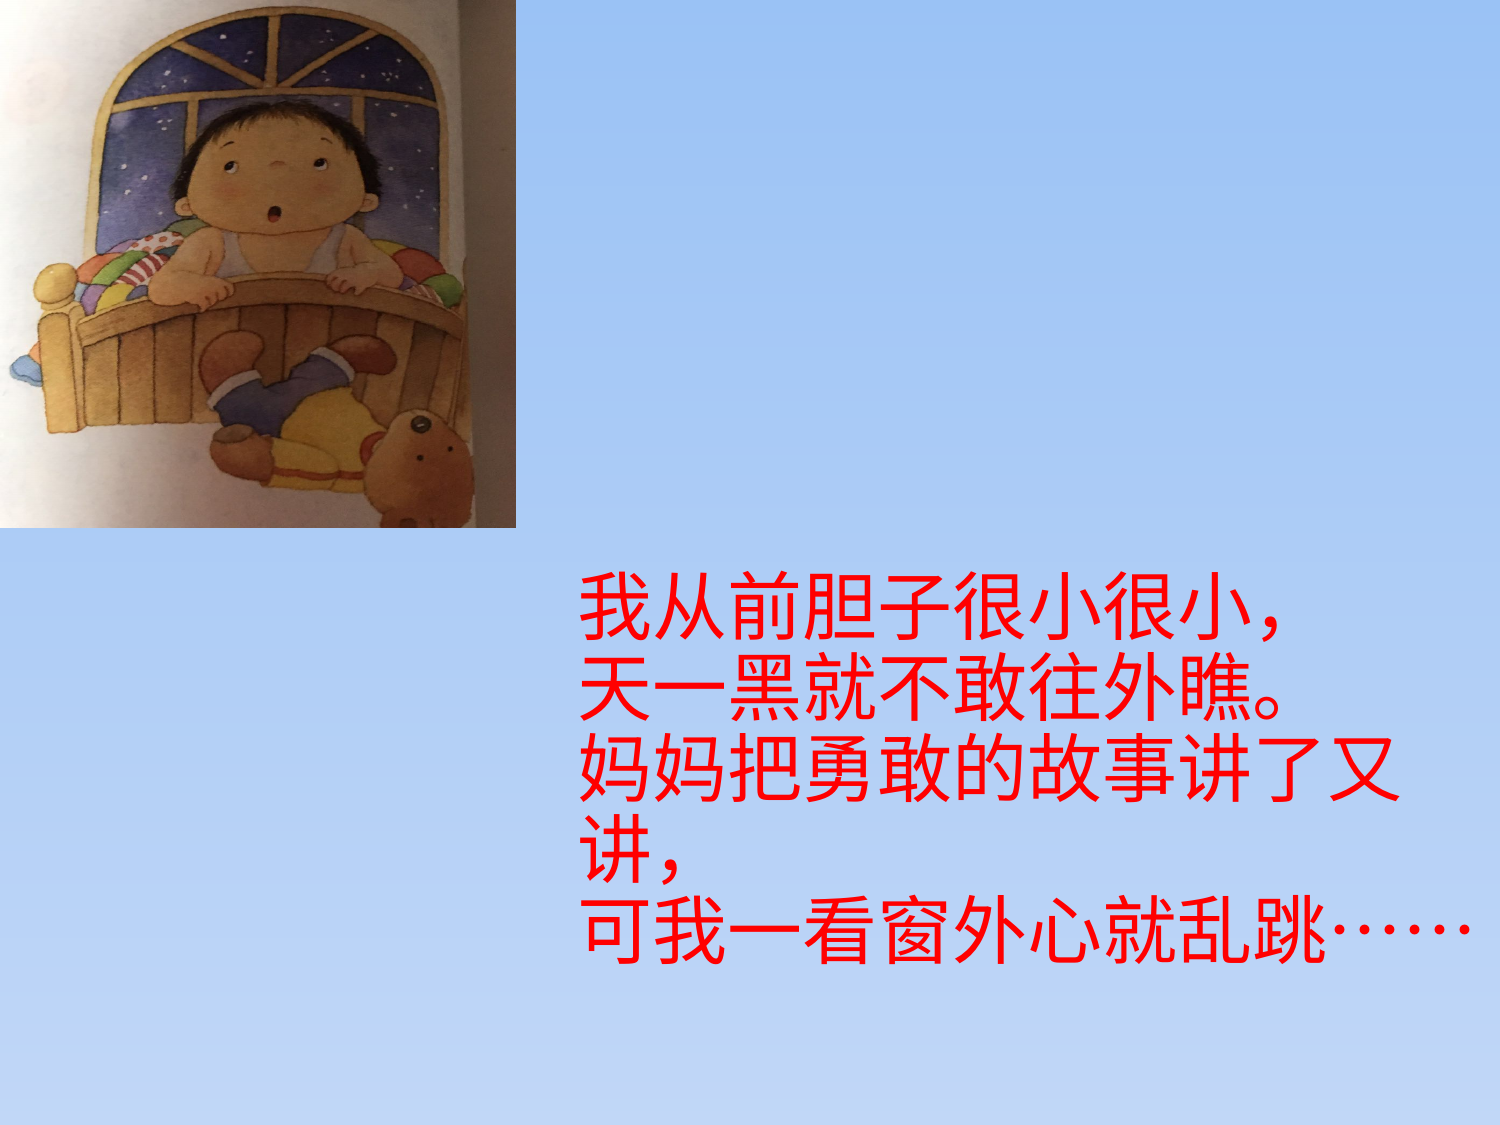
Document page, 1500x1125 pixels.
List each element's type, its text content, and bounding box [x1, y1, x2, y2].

picture [0, 0, 516, 528]
text_box 我从前胆子很小很小， 天一黑就不敢往外瞧。 妈妈把勇敢的故事讲了又讲， 可我一看窗外心就乱跳…… [562, 562, 1500, 983]
